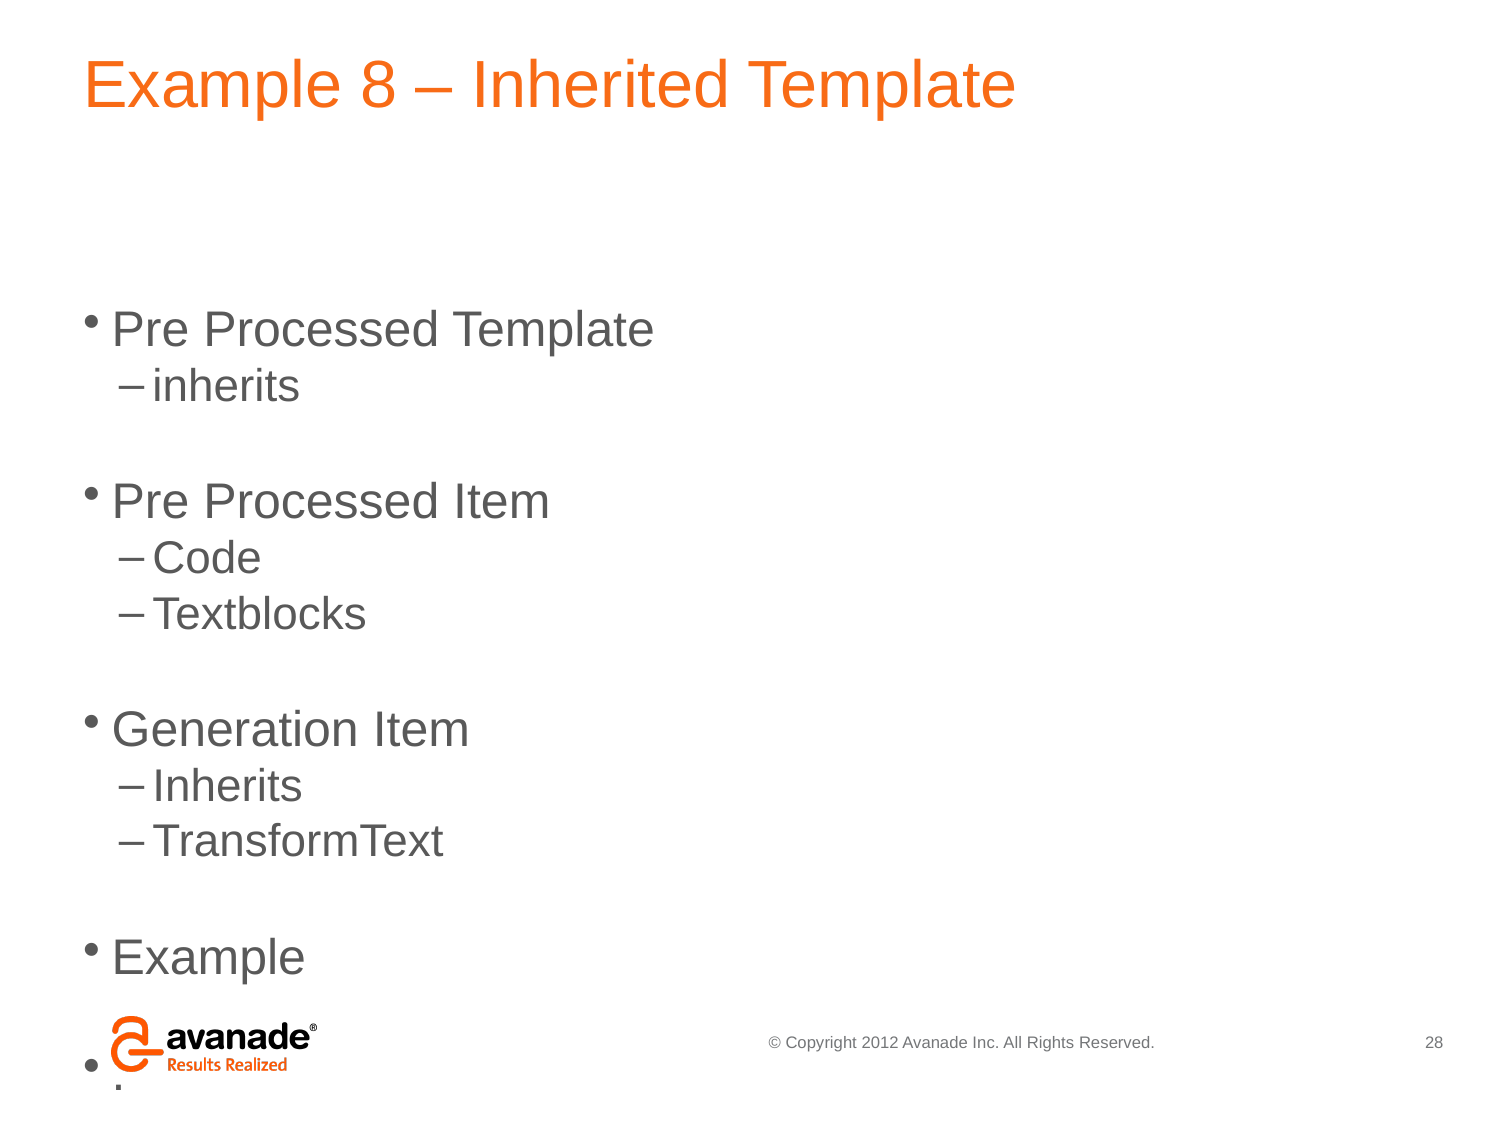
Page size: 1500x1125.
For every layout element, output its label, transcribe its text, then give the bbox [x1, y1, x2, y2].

picture [111, 1016, 317, 1072]
list Pre Processed Template inherits Pre Processed Item Code Textblocks Generation Item Inherits TransformText Example . [82, 239, 1419, 966]
title Example 8 – Inherited Template [82, 49, 1419, 200]
slide_number 28 [1424, 1033, 1500, 1058]
